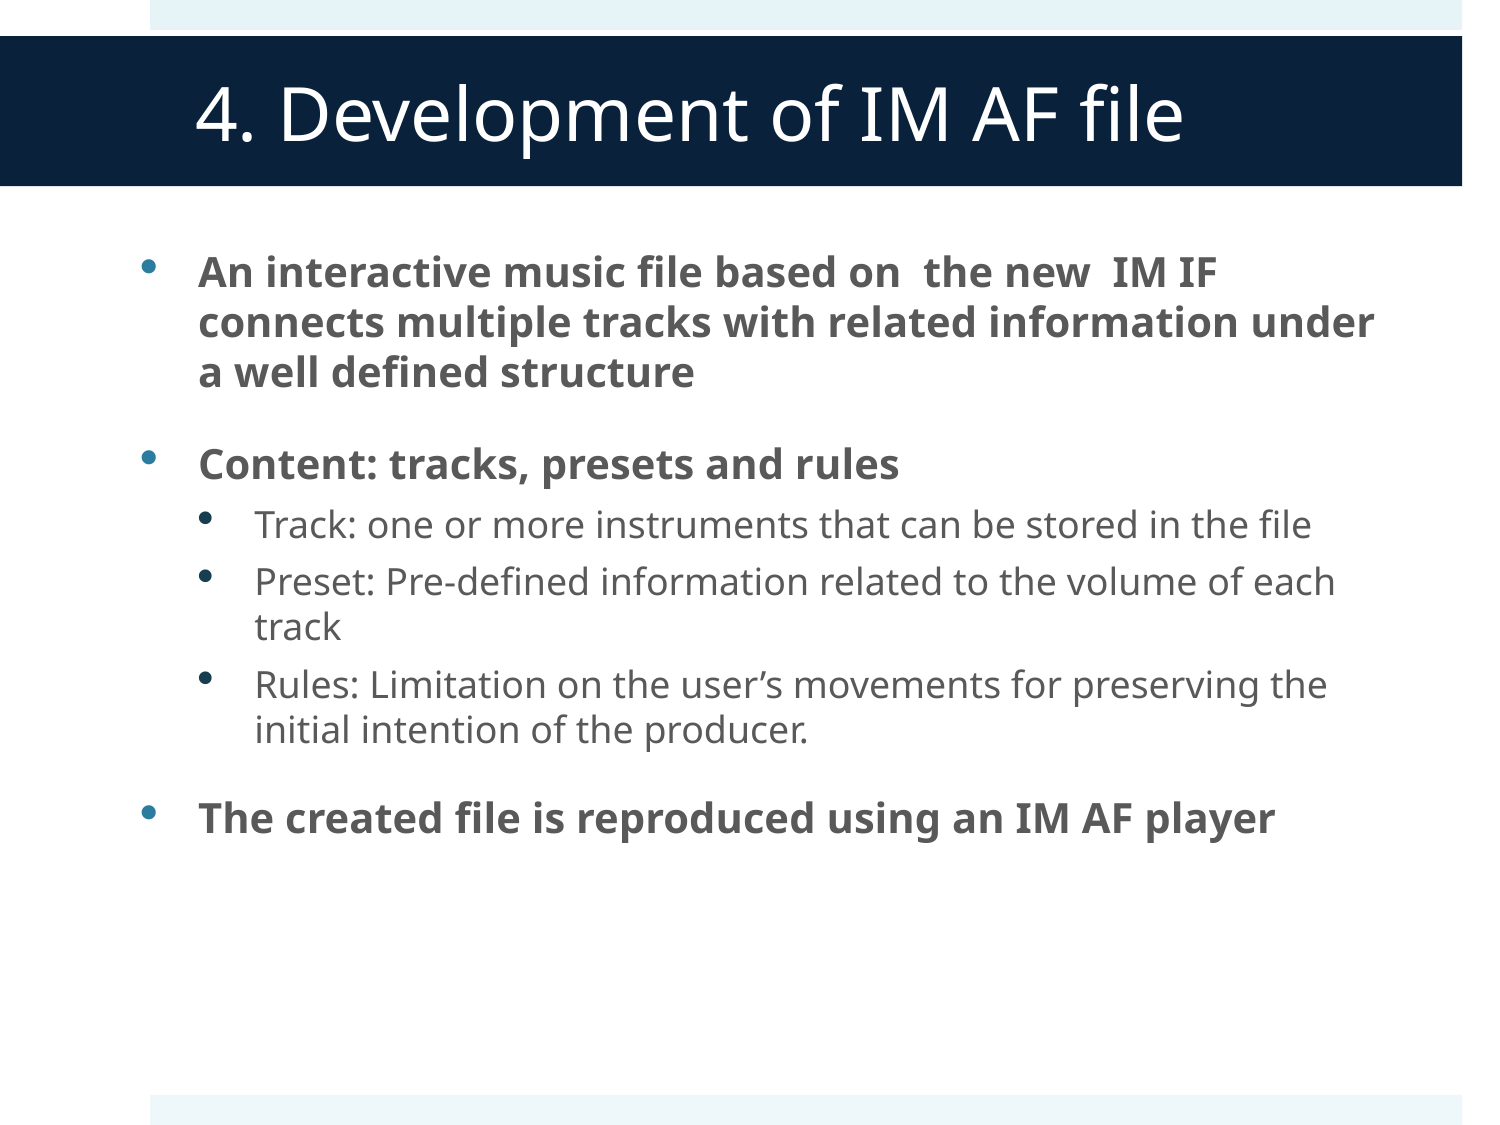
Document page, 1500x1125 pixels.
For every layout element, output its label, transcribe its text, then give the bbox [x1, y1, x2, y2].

title 4. Development of IM AF file [0, 36, 1463, 187]
list An interactive music file based on the new IM IF connects multiple tracks with related information under a well defined structure Content: tracks, presets and rules Track: one or more instruments that can be stored in the file Preset: Pre-defined information related to the volume of each track Rules: Limitation on the user’s movements for preserving the initial intention of the producer. The created file is reproduced using an IM AF player [126, 238, 1407, 972]
